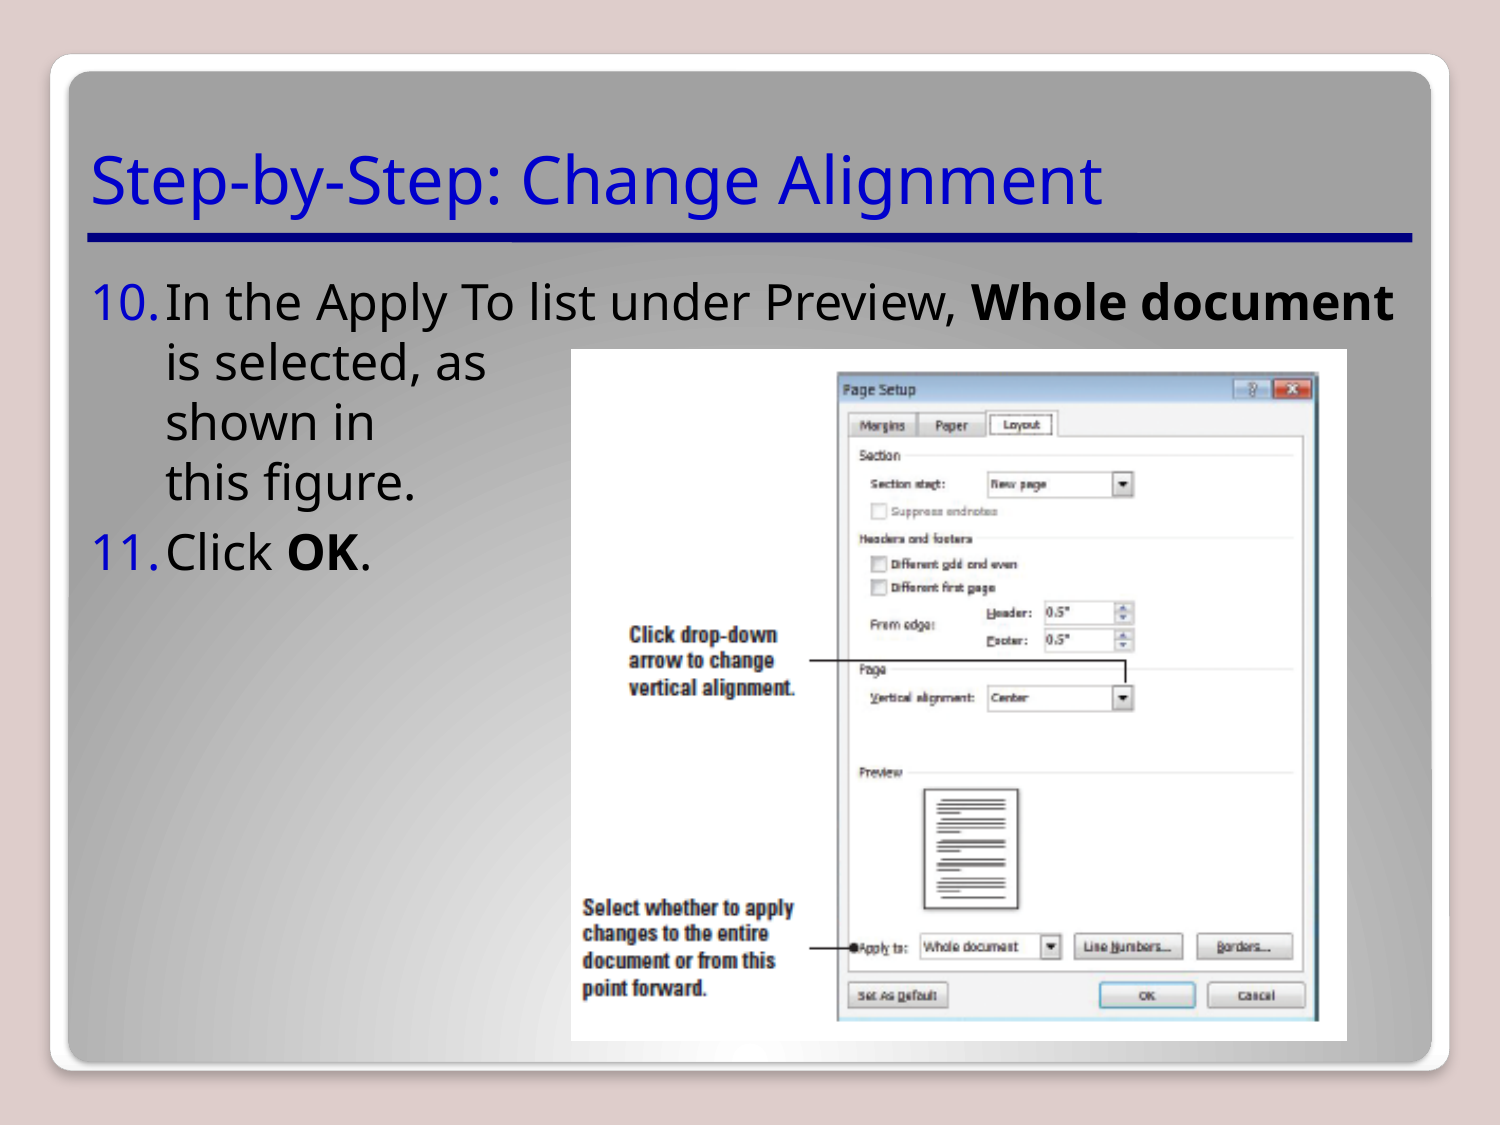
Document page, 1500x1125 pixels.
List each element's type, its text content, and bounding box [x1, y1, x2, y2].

picture [571, 349, 1348, 1041]
list In the Apply To list under Preview, Whole document is selected, as shown in this figure. Click OK. [75, 262, 1425, 1063]
title Step-by-Step: Change Alignment [74, 74, 1426, 226]
